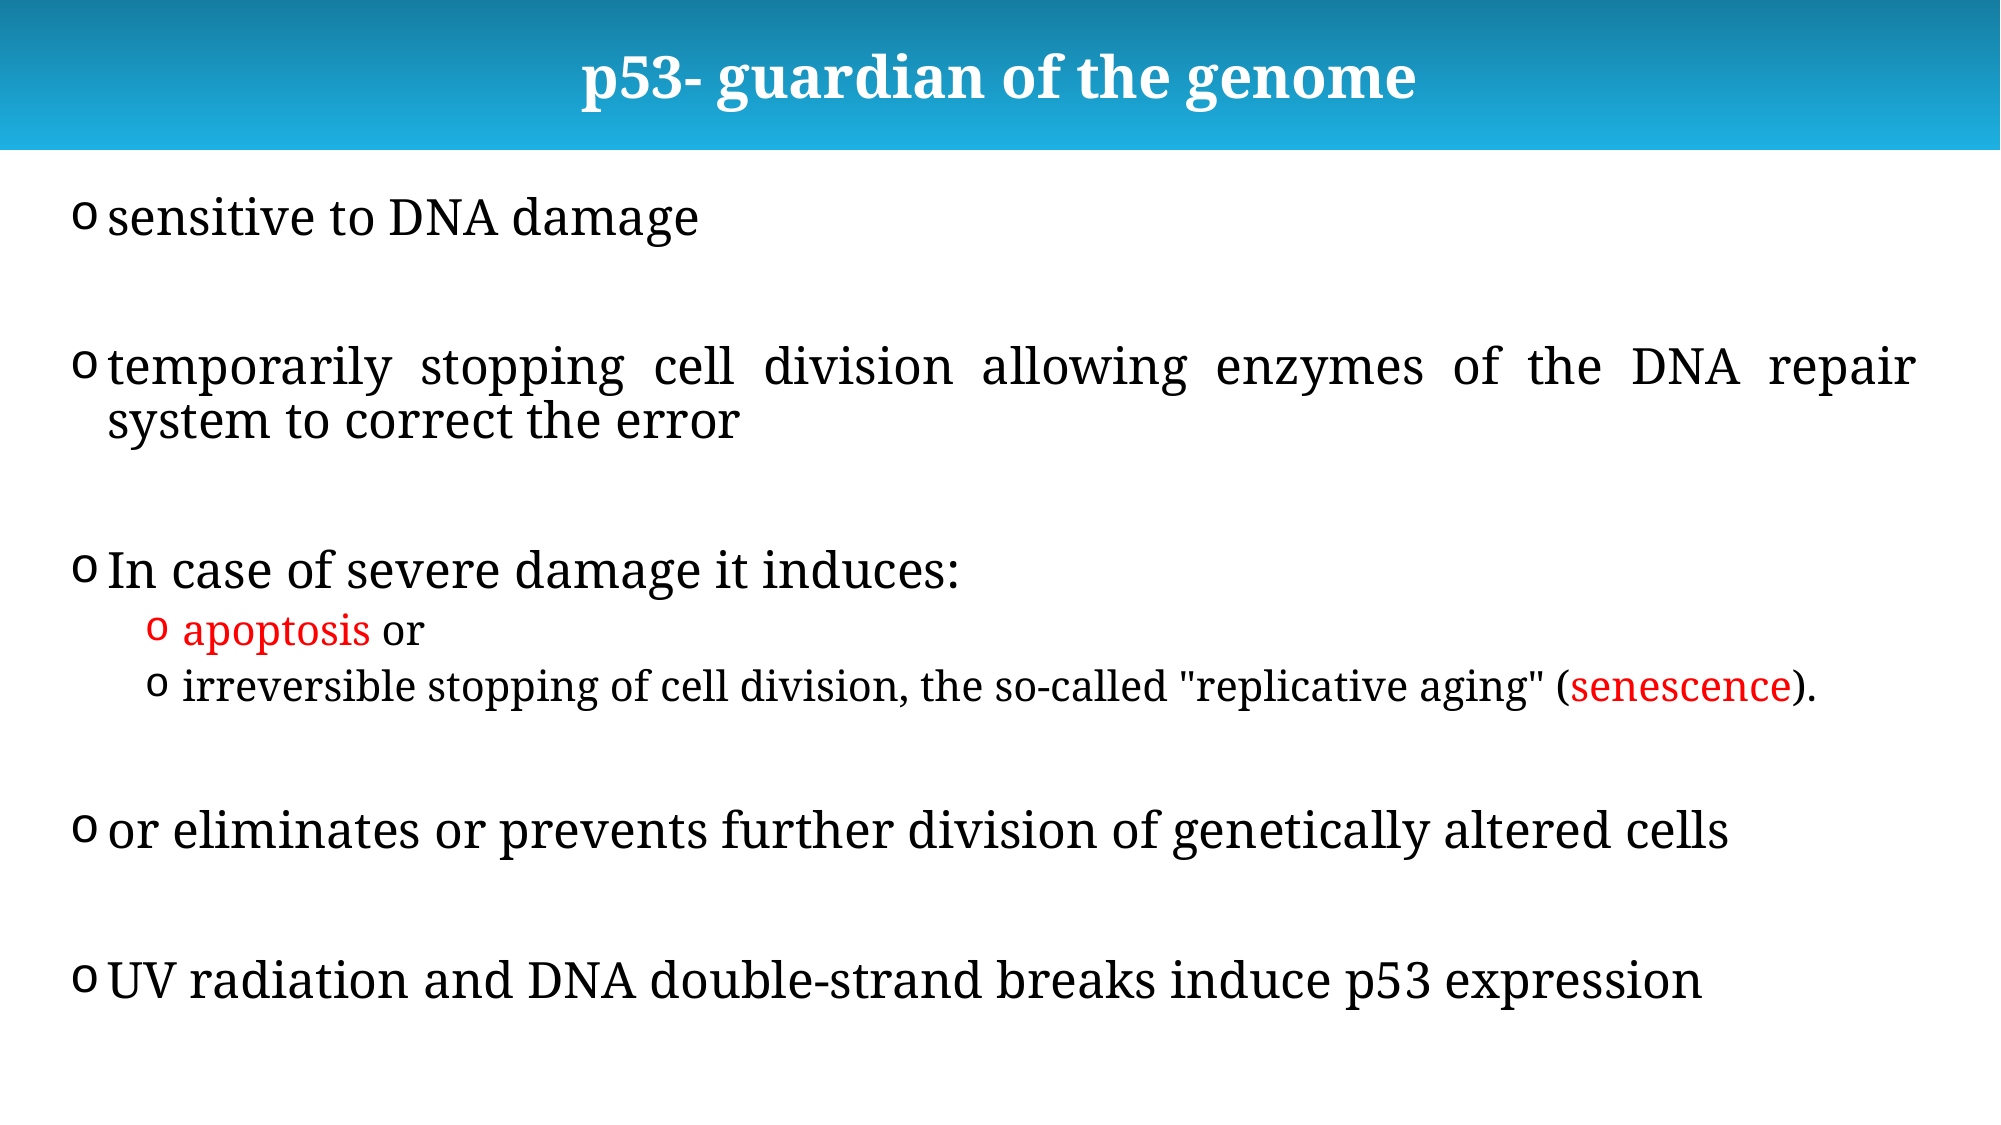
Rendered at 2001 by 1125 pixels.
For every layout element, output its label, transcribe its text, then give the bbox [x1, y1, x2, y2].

list sensitive to DNA damage temporarily stopping cell division allowing enzymes of the DNA repair system to correct the error In case of severe damage it induces: apoptosis or irreversible stopping of cell division, the so-called "replicative aging" (senescence). or eliminates or prevents further division of genetically altered cells UV radiation and DNA double-strand breaks induce p53 expression [55, 184, 1934, 1094]
text_box р53- guardian of the genome [0, 0, 2000, 150]
